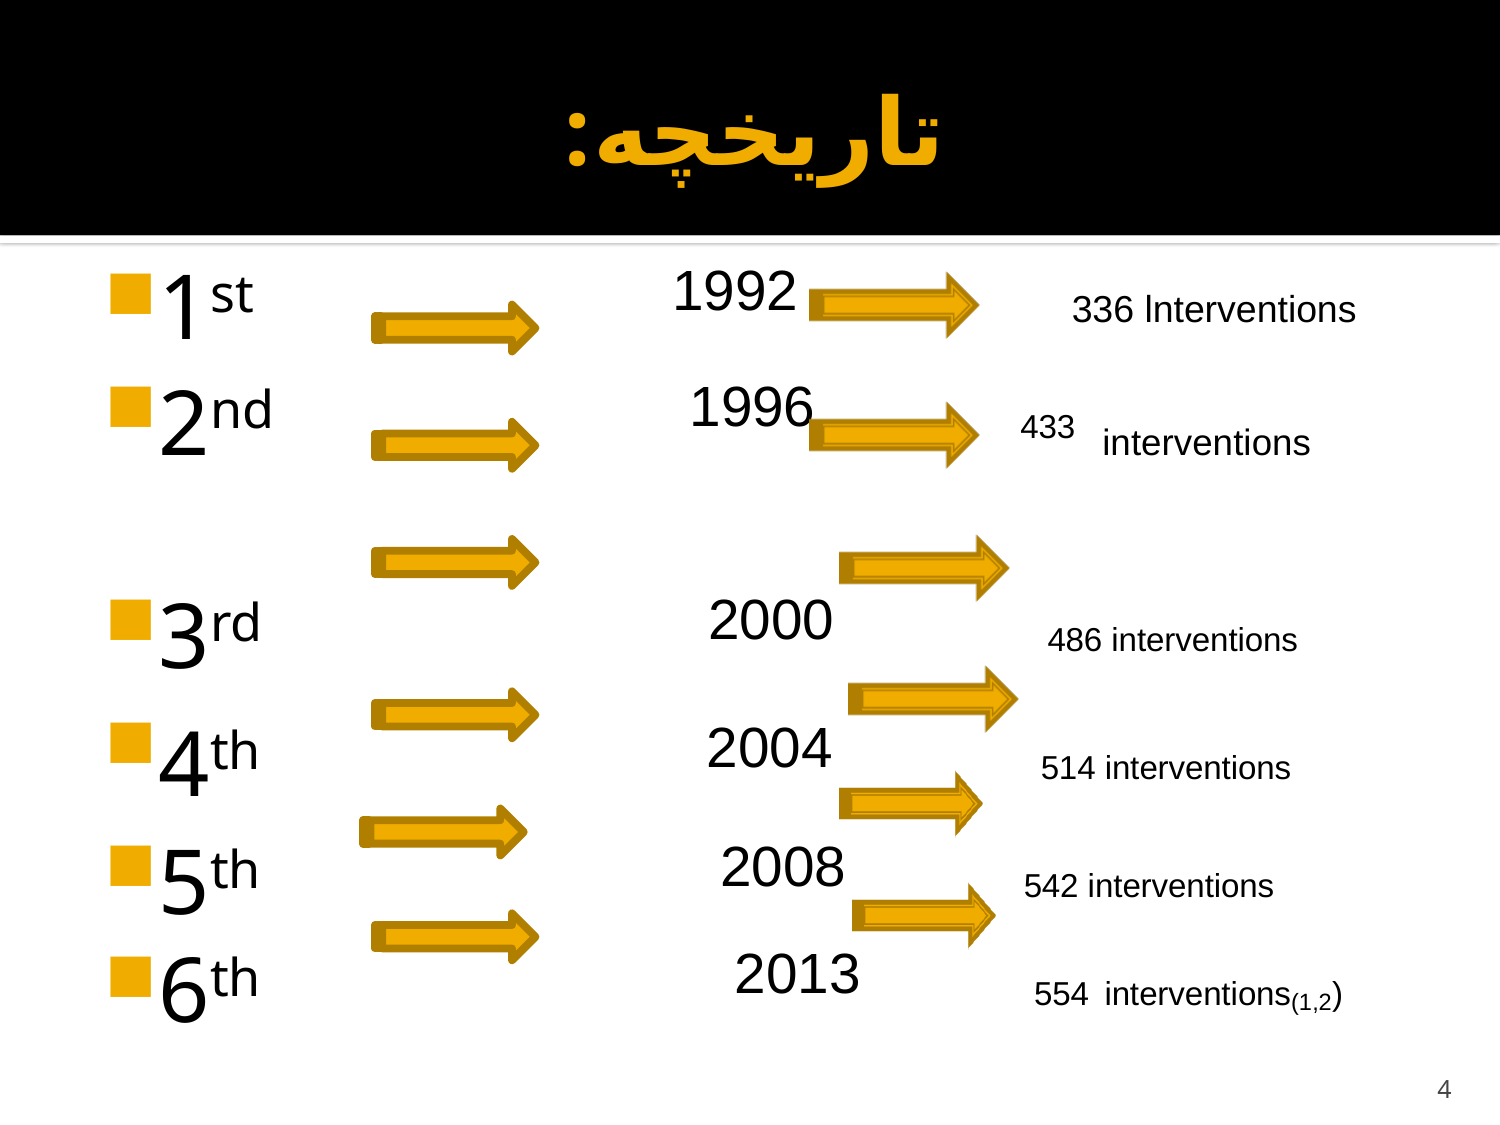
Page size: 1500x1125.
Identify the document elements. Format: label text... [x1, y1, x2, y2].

text_box [371, 909, 540, 965]
text_box [359, 804, 528, 860]
picture [808, 271, 980, 339]
text_box [371, 535, 540, 590]
slide_number 4 [1345, 1062, 1467, 1108]
list 1st 1992 2nd 1996 433 interventions 3rd 2000 486 interventions 4th 2004 514 interventions 5th 2008 542 interventions 6th 2013 554 interventions(1,2) [75, 234, 1425, 1050]
text_box [371, 300, 540, 356]
title تاریخچه: [75, 25, 1425, 231]
text_box [371, 687, 540, 743]
text_box [1057, 414, 1382, 475]
picture [839, 534, 1010, 602]
picture [852, 882, 996, 950]
picture [848, 665, 1019, 733]
text_box 336 lnterventions [1057, 277, 1382, 338]
text_box [371, 417, 540, 473]
picture [839, 770, 983, 838]
picture [808, 401, 980, 469]
